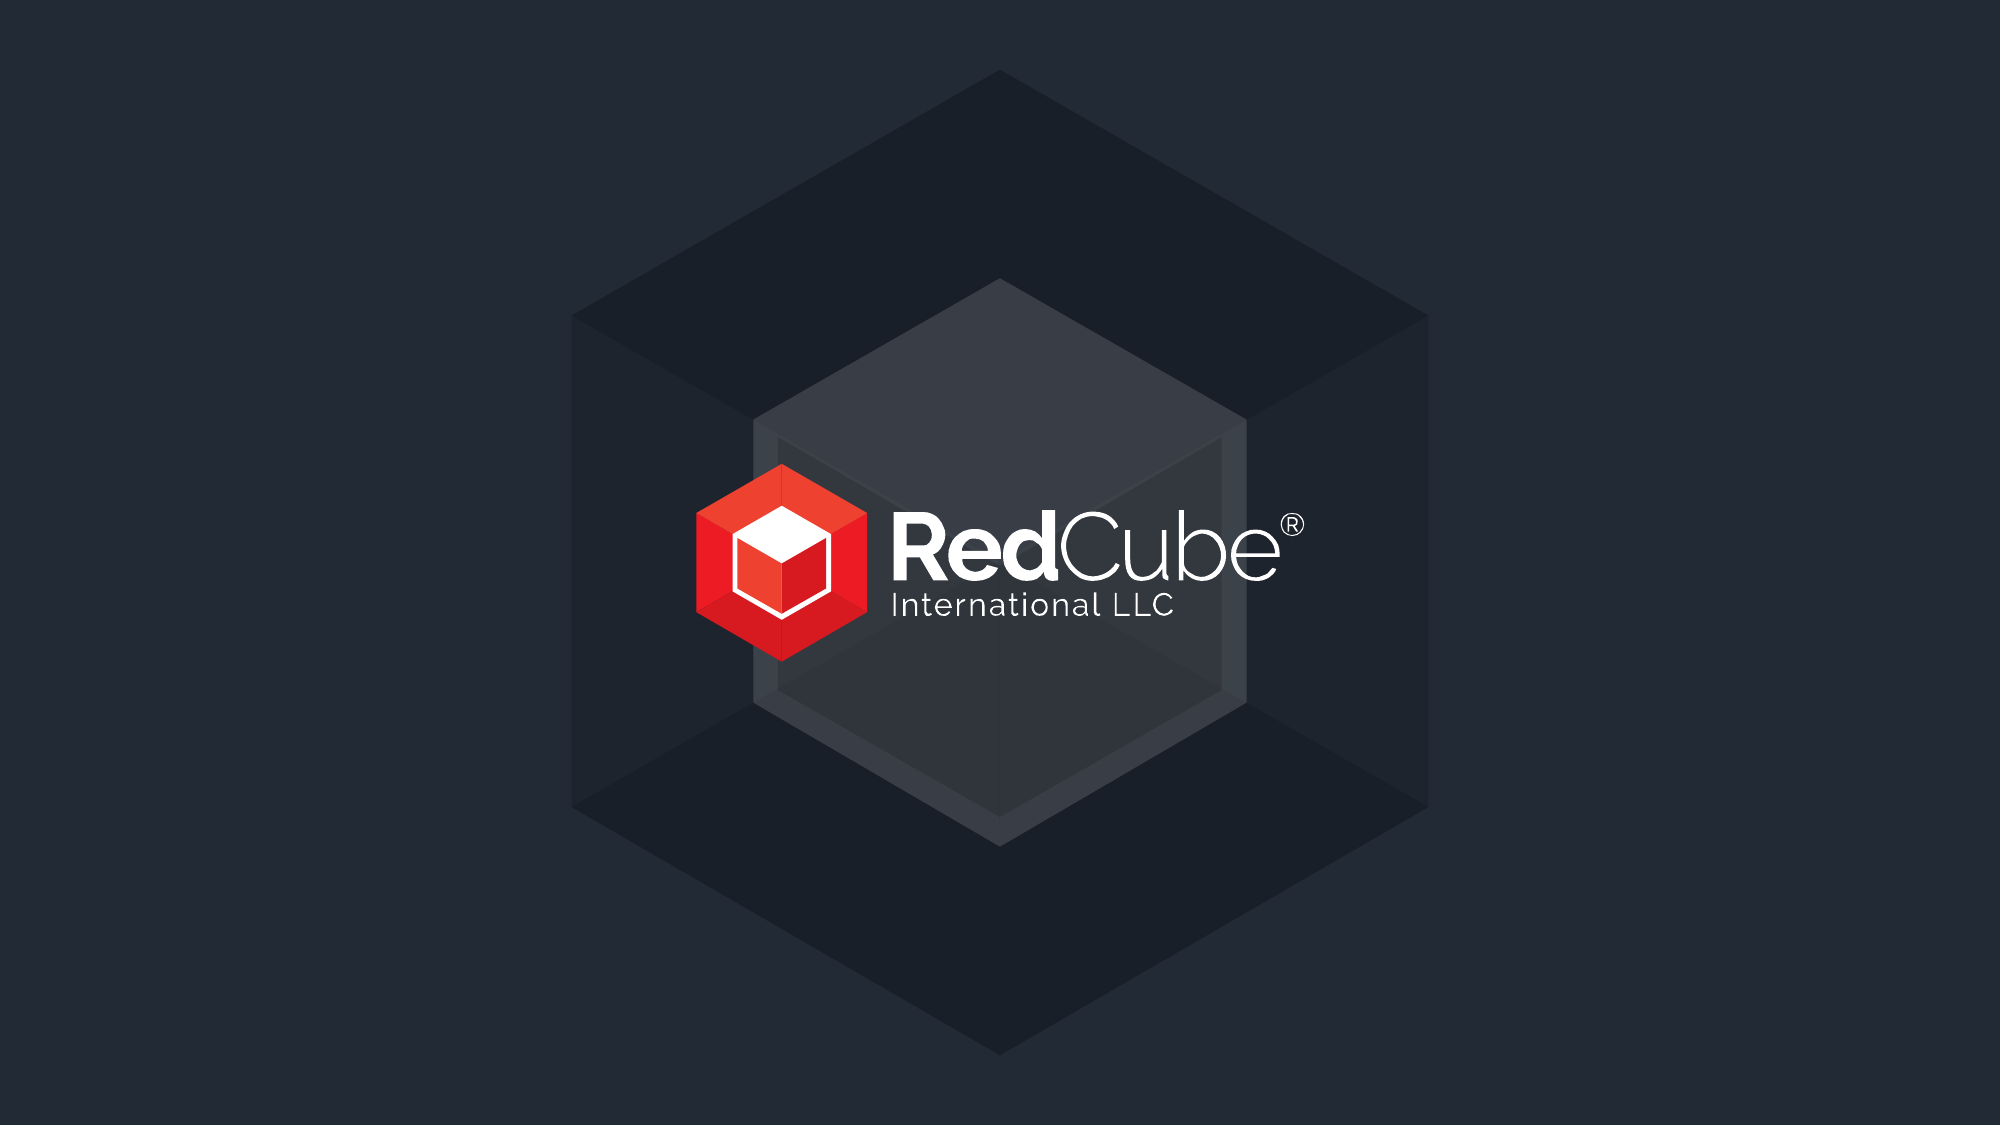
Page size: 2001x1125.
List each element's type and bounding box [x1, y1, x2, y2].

text_box [695, 463, 1305, 662]
text_box [571, 69, 1429, 1056]
text_box [0, 0, 2000, 1125]
